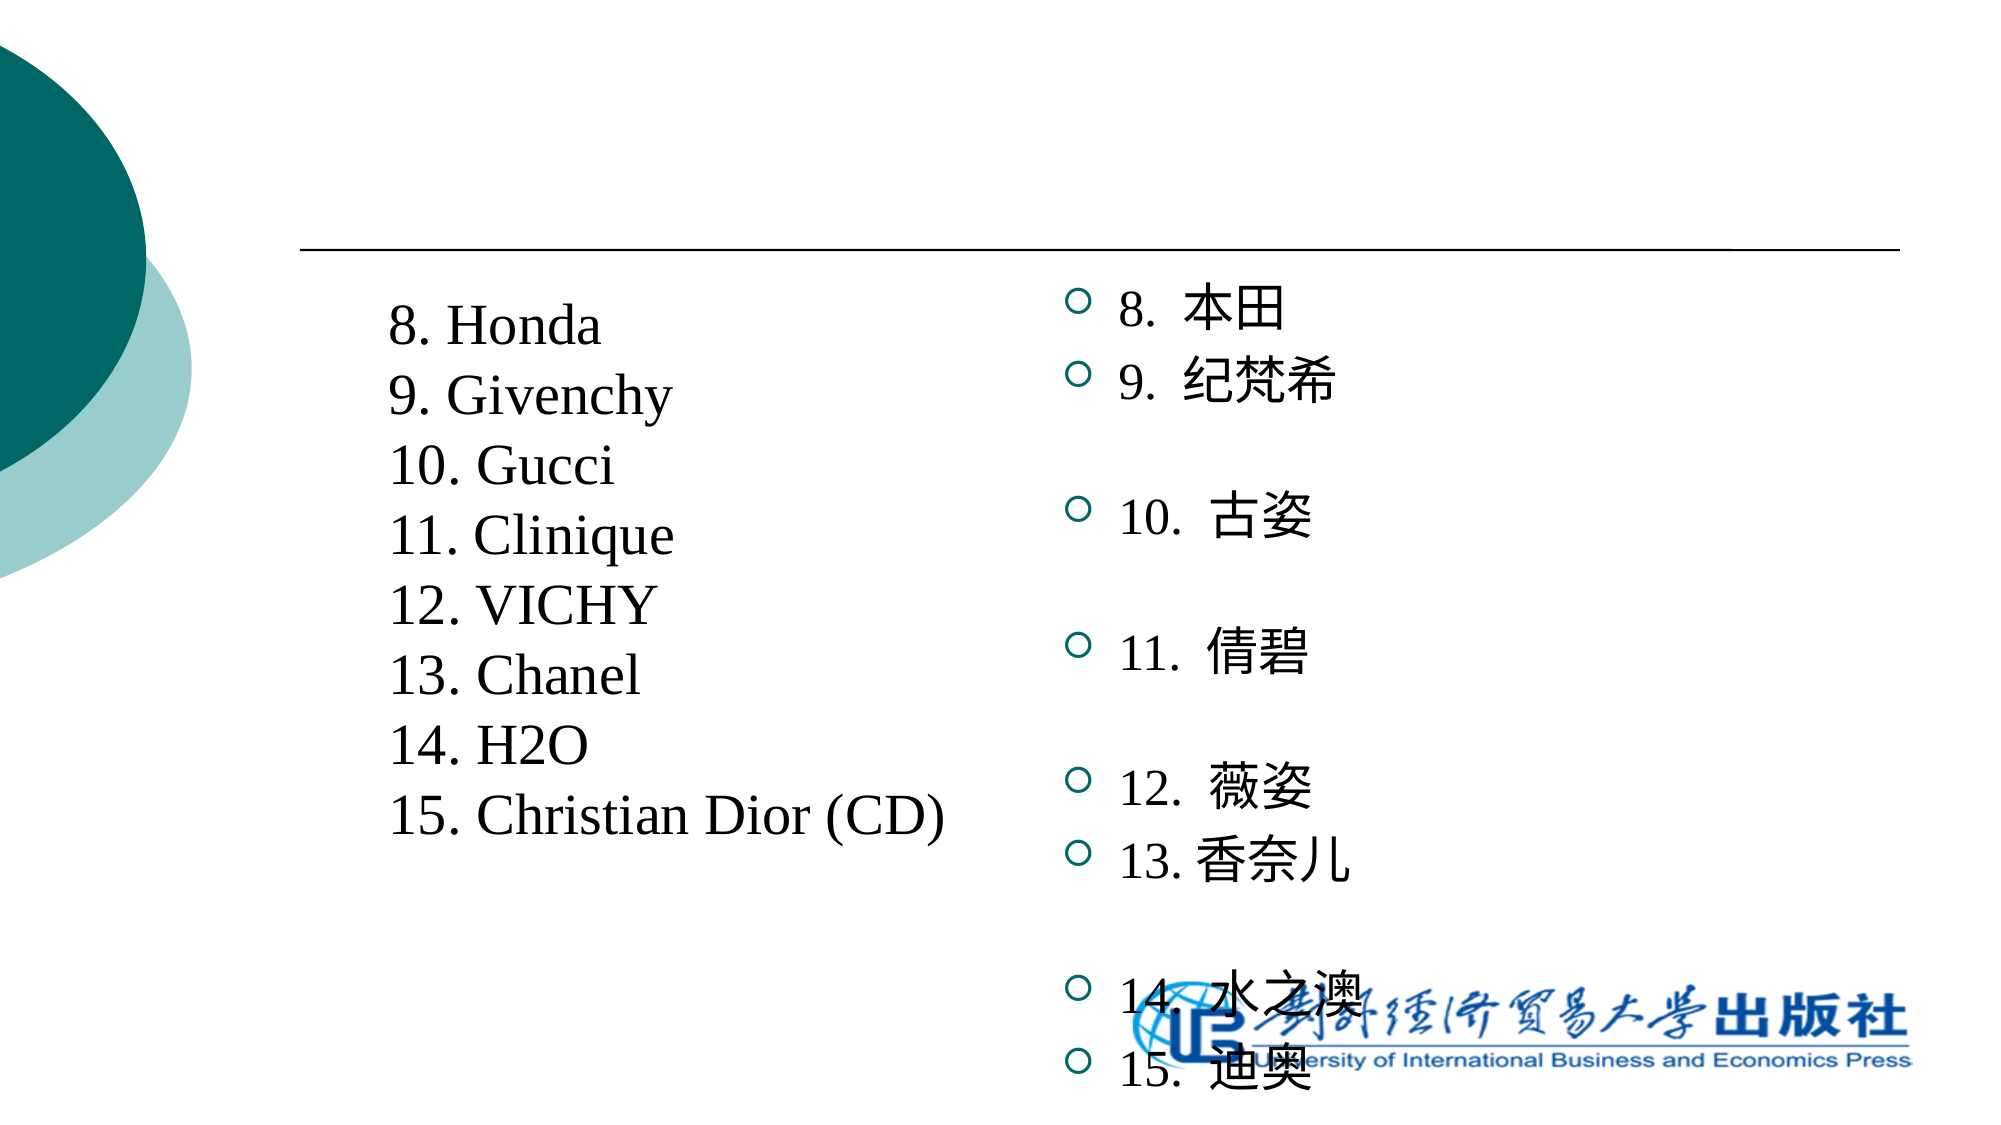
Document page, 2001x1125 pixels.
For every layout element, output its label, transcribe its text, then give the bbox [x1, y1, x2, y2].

text_box 8. Honda 9. Givenchy 10. Gucci 11. Clinique 12. VICHY 13. Chanel 14. H2O 15. Christian Dior (CD) [373, 278, 1166, 918]
list 8. 本田 9. 纪梵希 10. 古姿 11. 倩碧 12. 薇姿 13.香奈儿 14. 水之澳 15. 迪奥 [1046, 266, 1579, 909]
picture [1054, 922, 2000, 1125]
